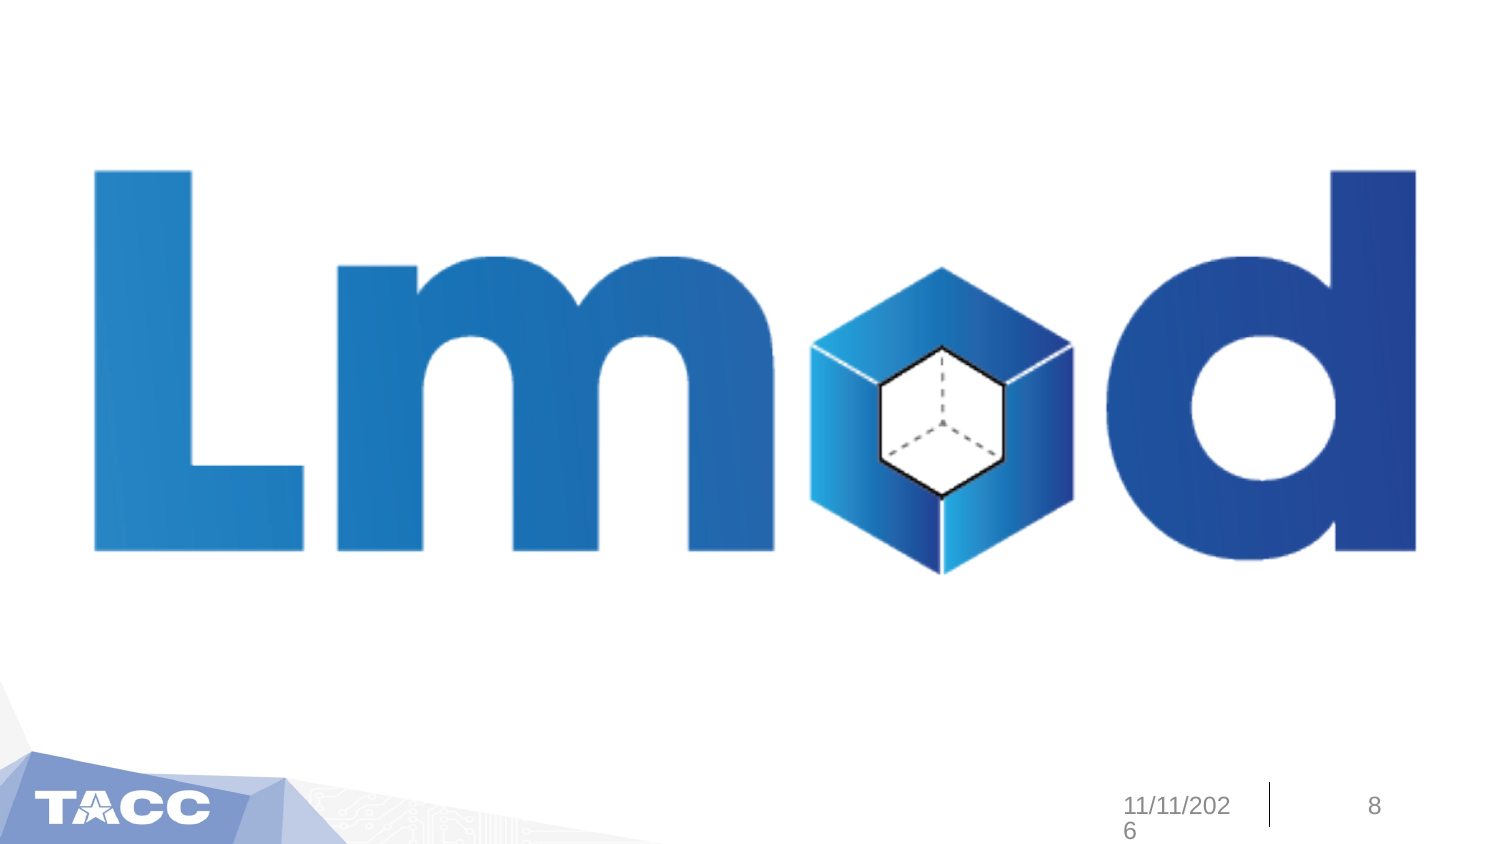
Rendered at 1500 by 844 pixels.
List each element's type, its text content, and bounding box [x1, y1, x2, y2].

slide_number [1108, 782, 1255, 827]
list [54, 127, 1445, 601]
slide_number 8 [1284, 782, 1397, 827]
picture [0, 0, 1500, 844]
